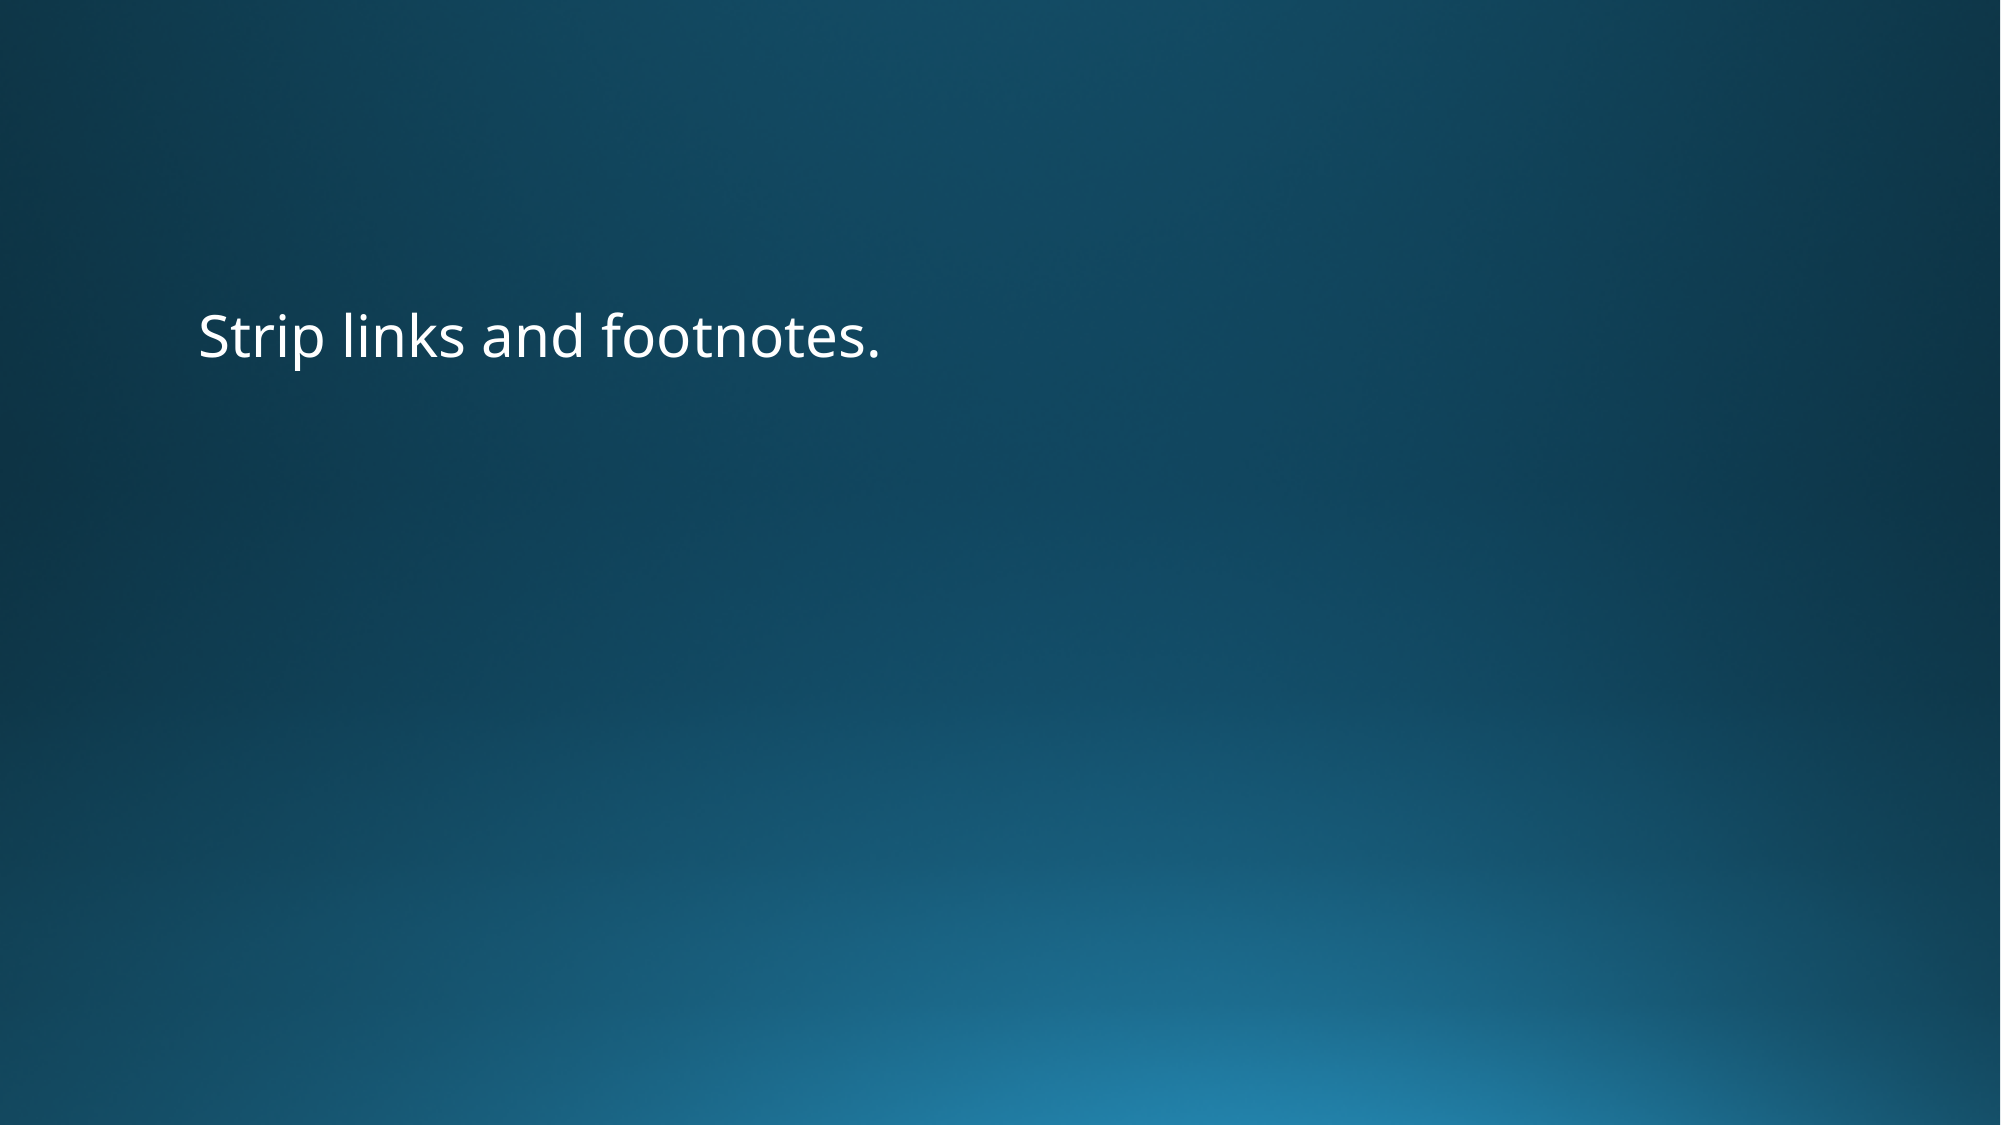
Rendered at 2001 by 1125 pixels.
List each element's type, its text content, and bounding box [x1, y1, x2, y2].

list Strip links and footnotes. [183, 299, 1863, 1014]
picture [0, 0, 2001, 1125]
